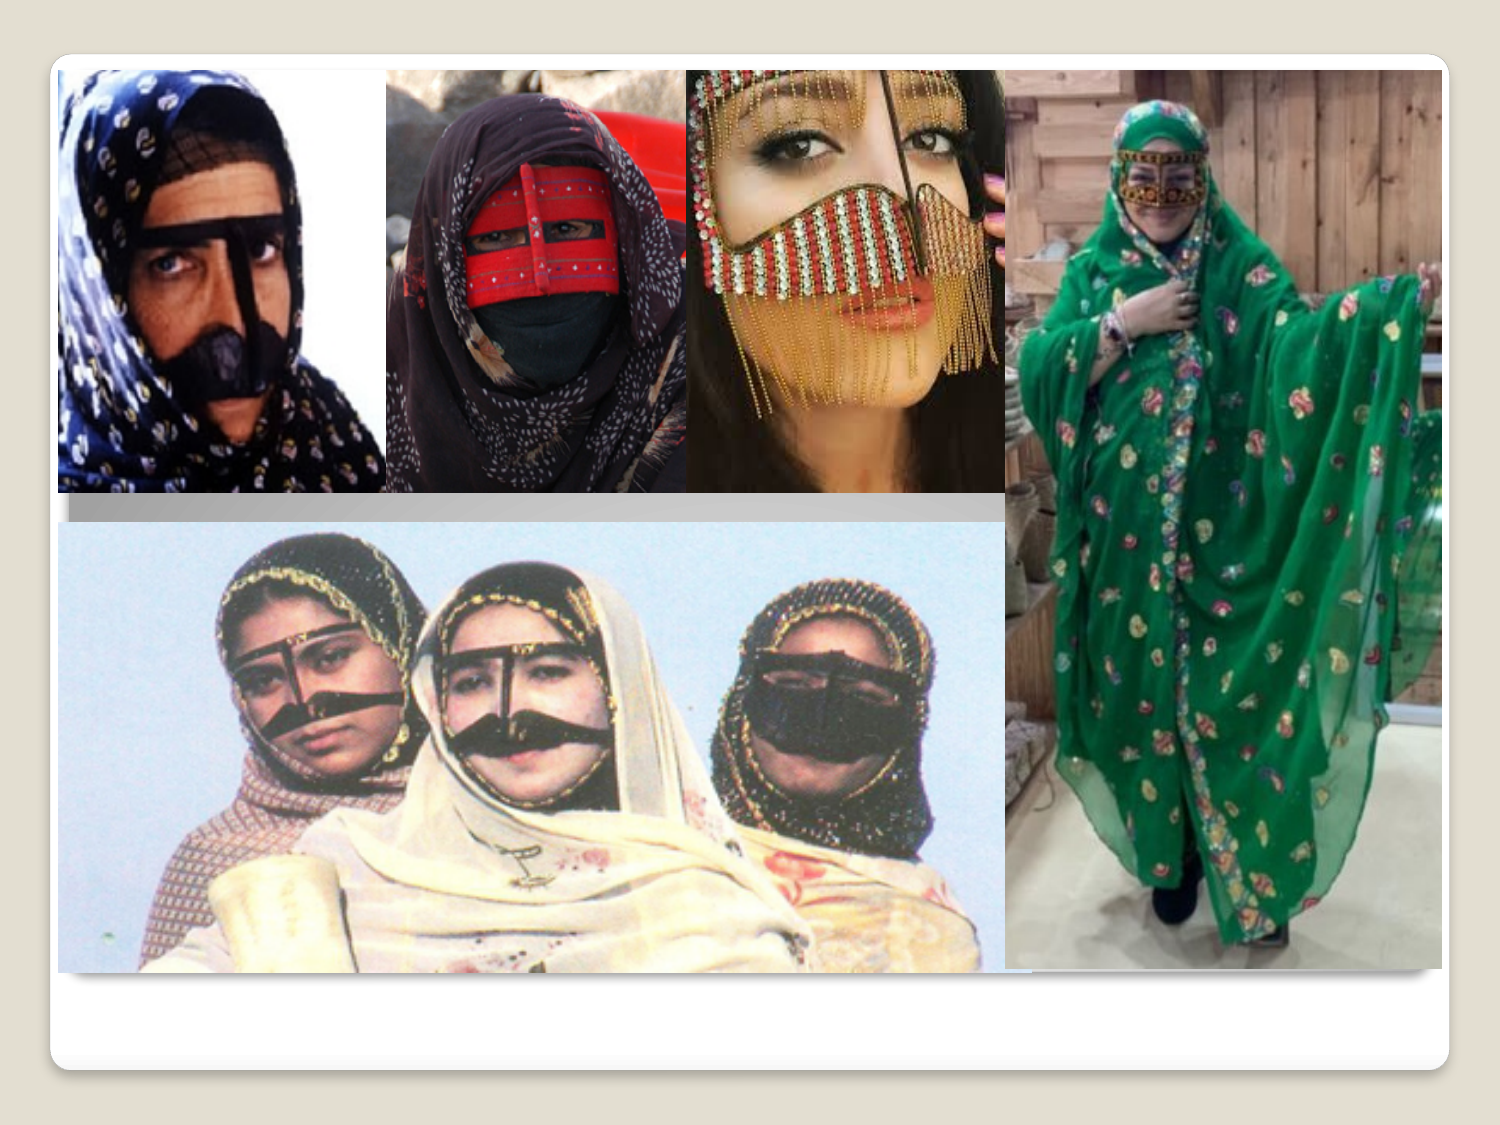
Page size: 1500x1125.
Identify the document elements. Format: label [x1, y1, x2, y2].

picture [58, 70, 1442, 973]
list [58, 70, 385, 493]
